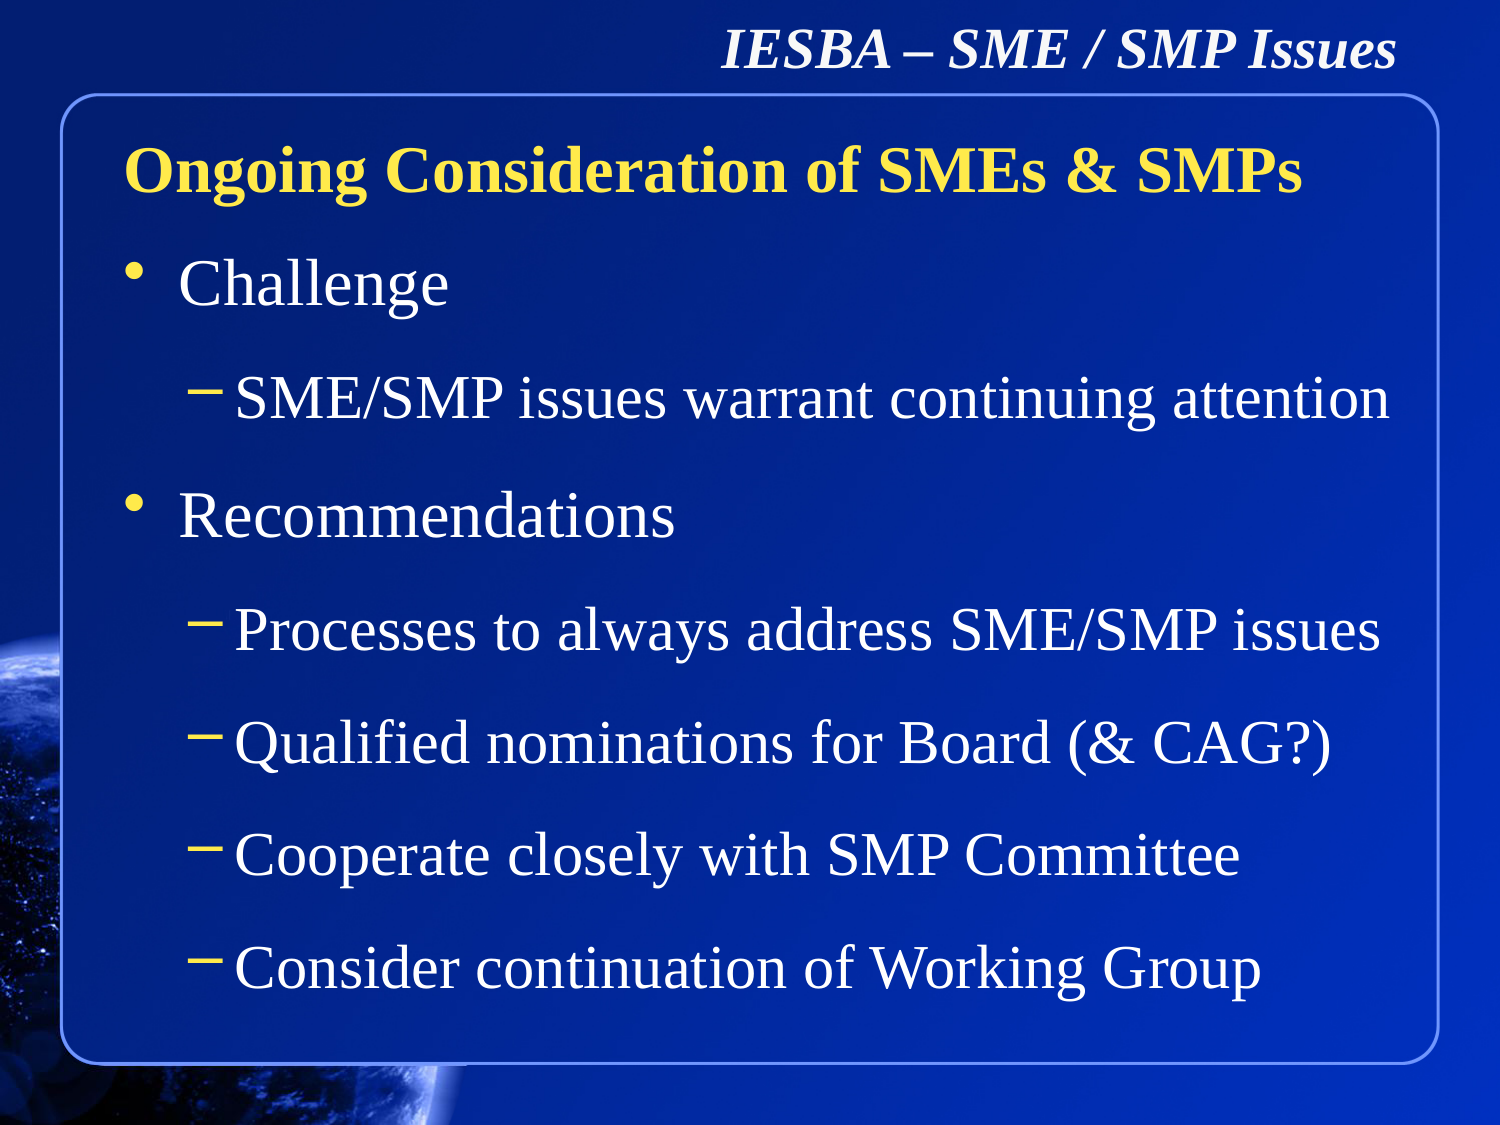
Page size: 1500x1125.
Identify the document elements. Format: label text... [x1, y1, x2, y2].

list Challenge SME/SMP issues warrant continuing attention Recommendations Processes to always address SME/SMP issues Qualified nominations for Board (& CAG?) Cooperate closely with SMP Committee Consider continuation of Working Group [107, 230, 1452, 1048]
title IESBA – SME / SMP Issues [149, 0, 1414, 92]
list Ongoing Consideration of SMEs & SMPs [107, 118, 1411, 215]
picture [0, 0, 1500, 1125]
